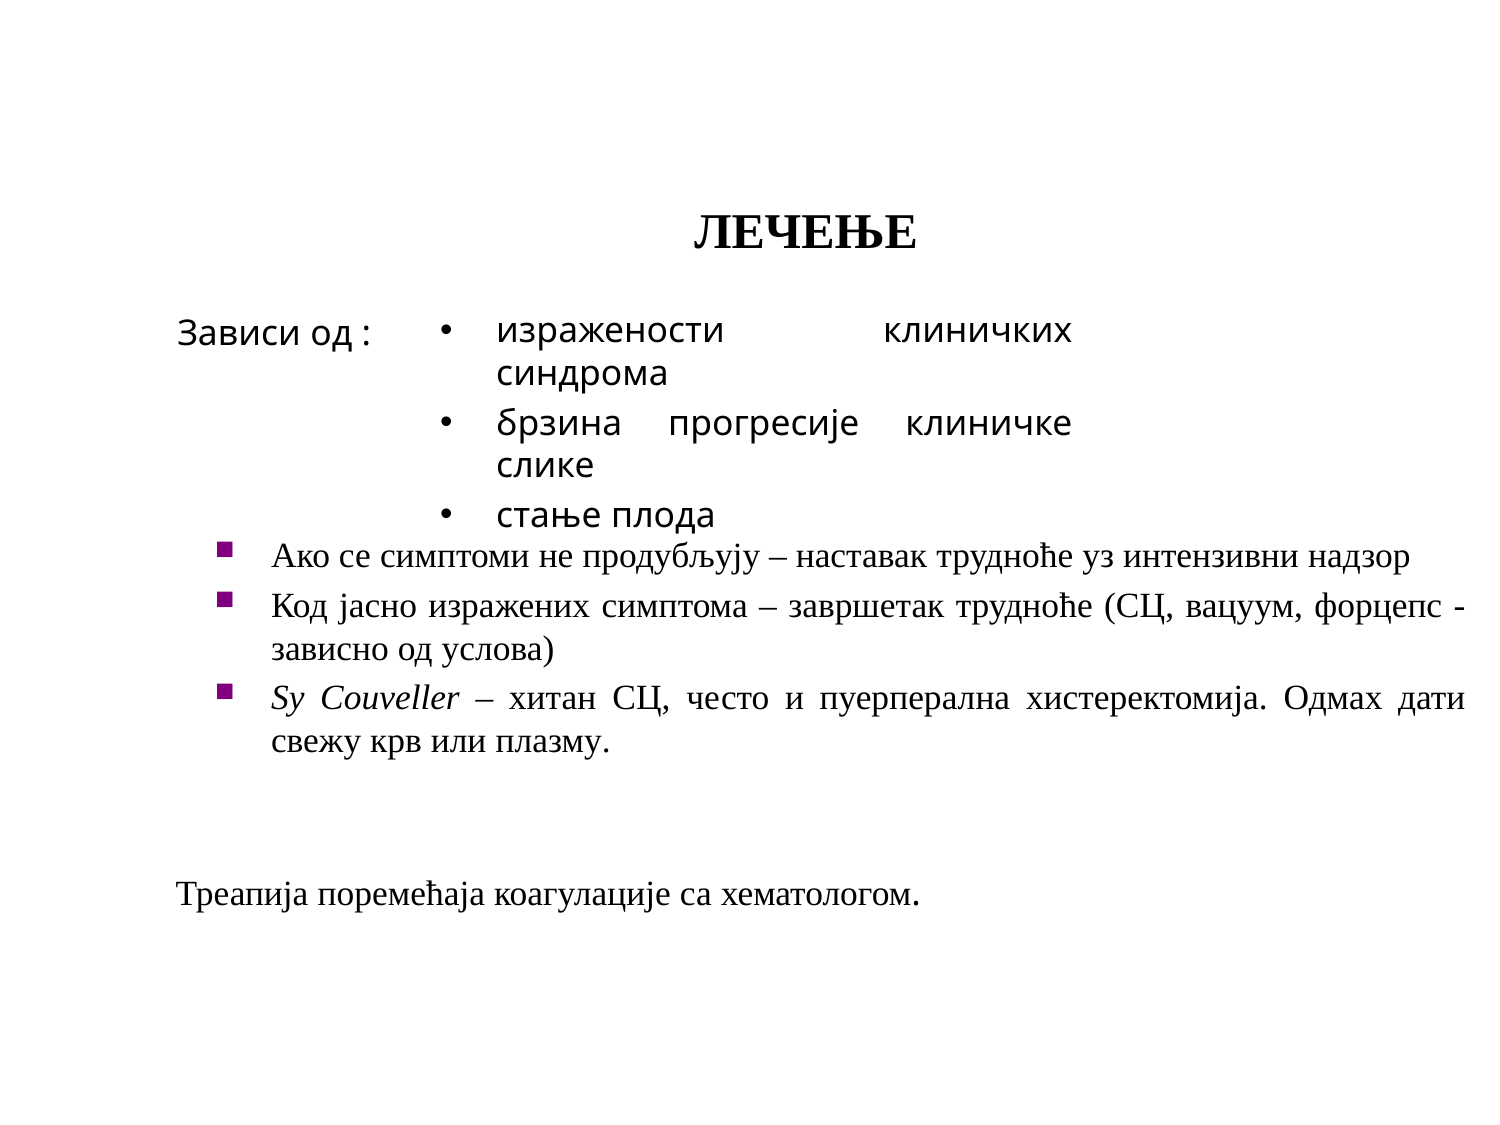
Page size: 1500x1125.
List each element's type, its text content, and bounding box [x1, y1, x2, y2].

text_box Зависи од : [162, 302, 1500, 361]
text_box Ако се симптоми не продубљују – наставак трудноће уз интензивни надзор Код јасно изражених симптома – завршетак трудноће (СЦ, вацуум, форцепс - зависно од услова) Sy Couveller – хитан СЦ, често и пуерперална хистеректомија. Одмах дати свежу крв или плазму. [199, 525, 1481, 850]
text_box Треапија поремећаја коагулације са хематологом. [160, 862, 1500, 920]
title ЛЕЧЕЊЕ [142, 191, 1482, 267]
list изражености клиничких синдрома брзина прогресије клиничке слике стање плода [425, 361, 1088, 478]
